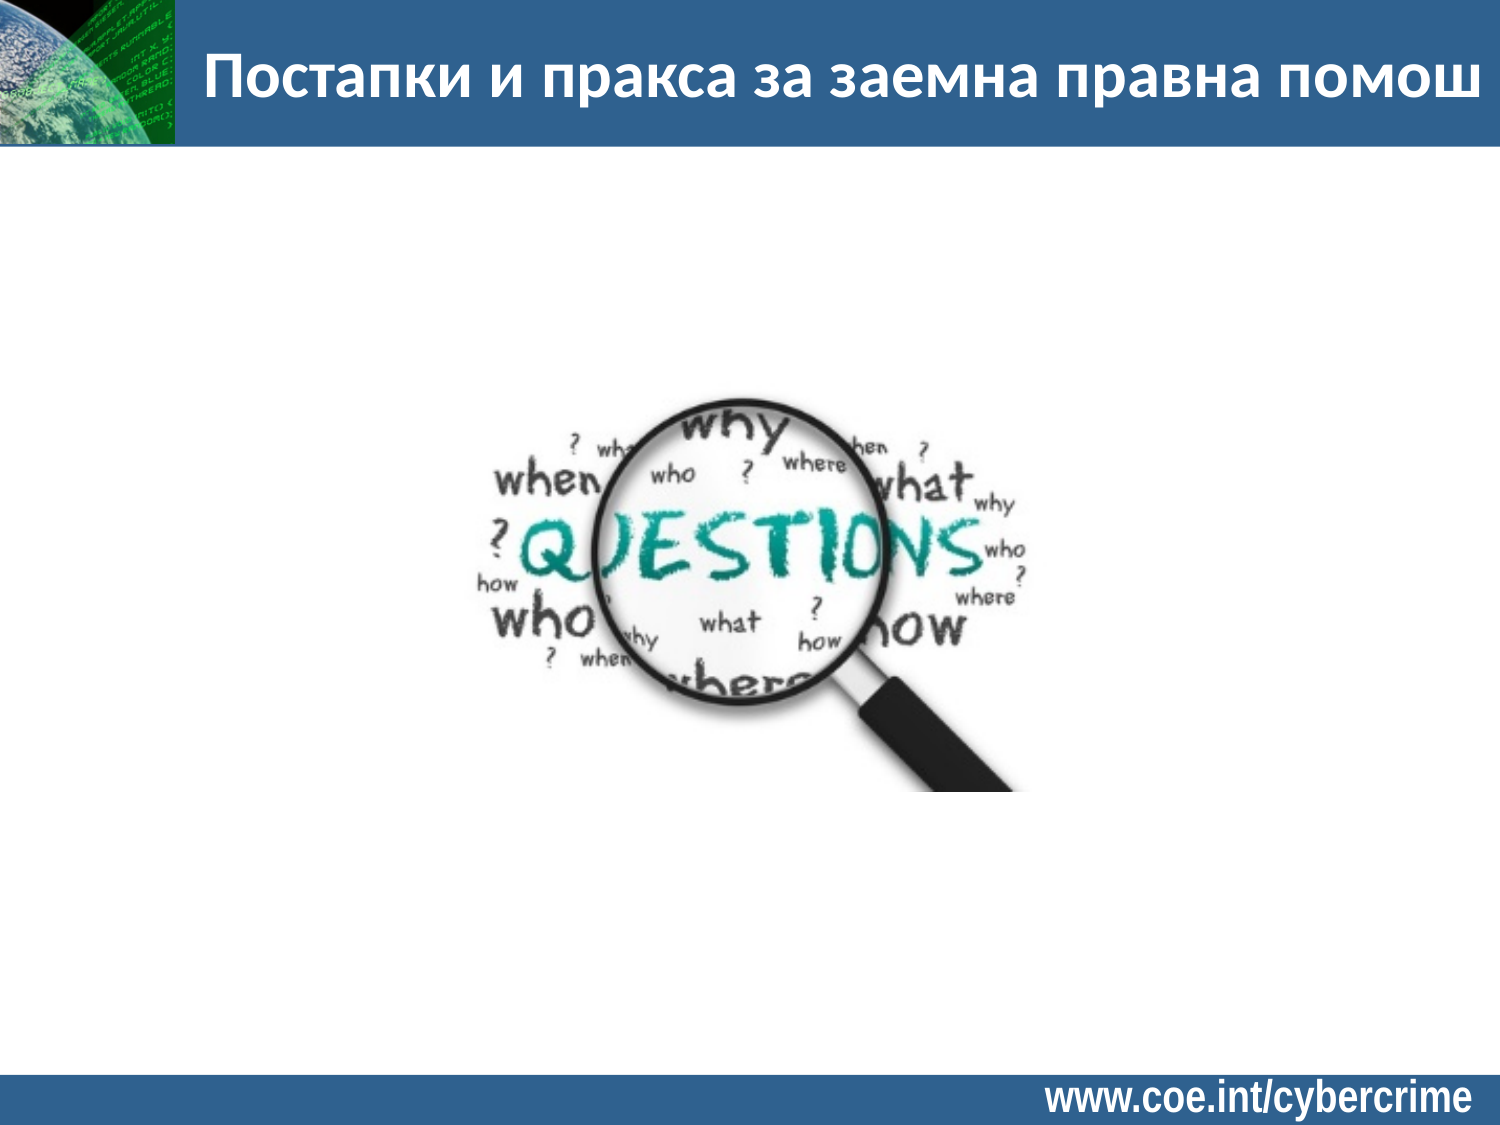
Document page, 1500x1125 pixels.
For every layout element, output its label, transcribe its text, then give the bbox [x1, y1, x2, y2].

text_box Постапки и пракса за заемна правна помош [177, 0, 1500, 149]
text_box www.coe.int/cybercrime [1030, 1059, 1500, 1125]
picture [443, 332, 1057, 793]
picture [0, 0, 175, 144]
text_box [0, 1073, 1030, 1125]
